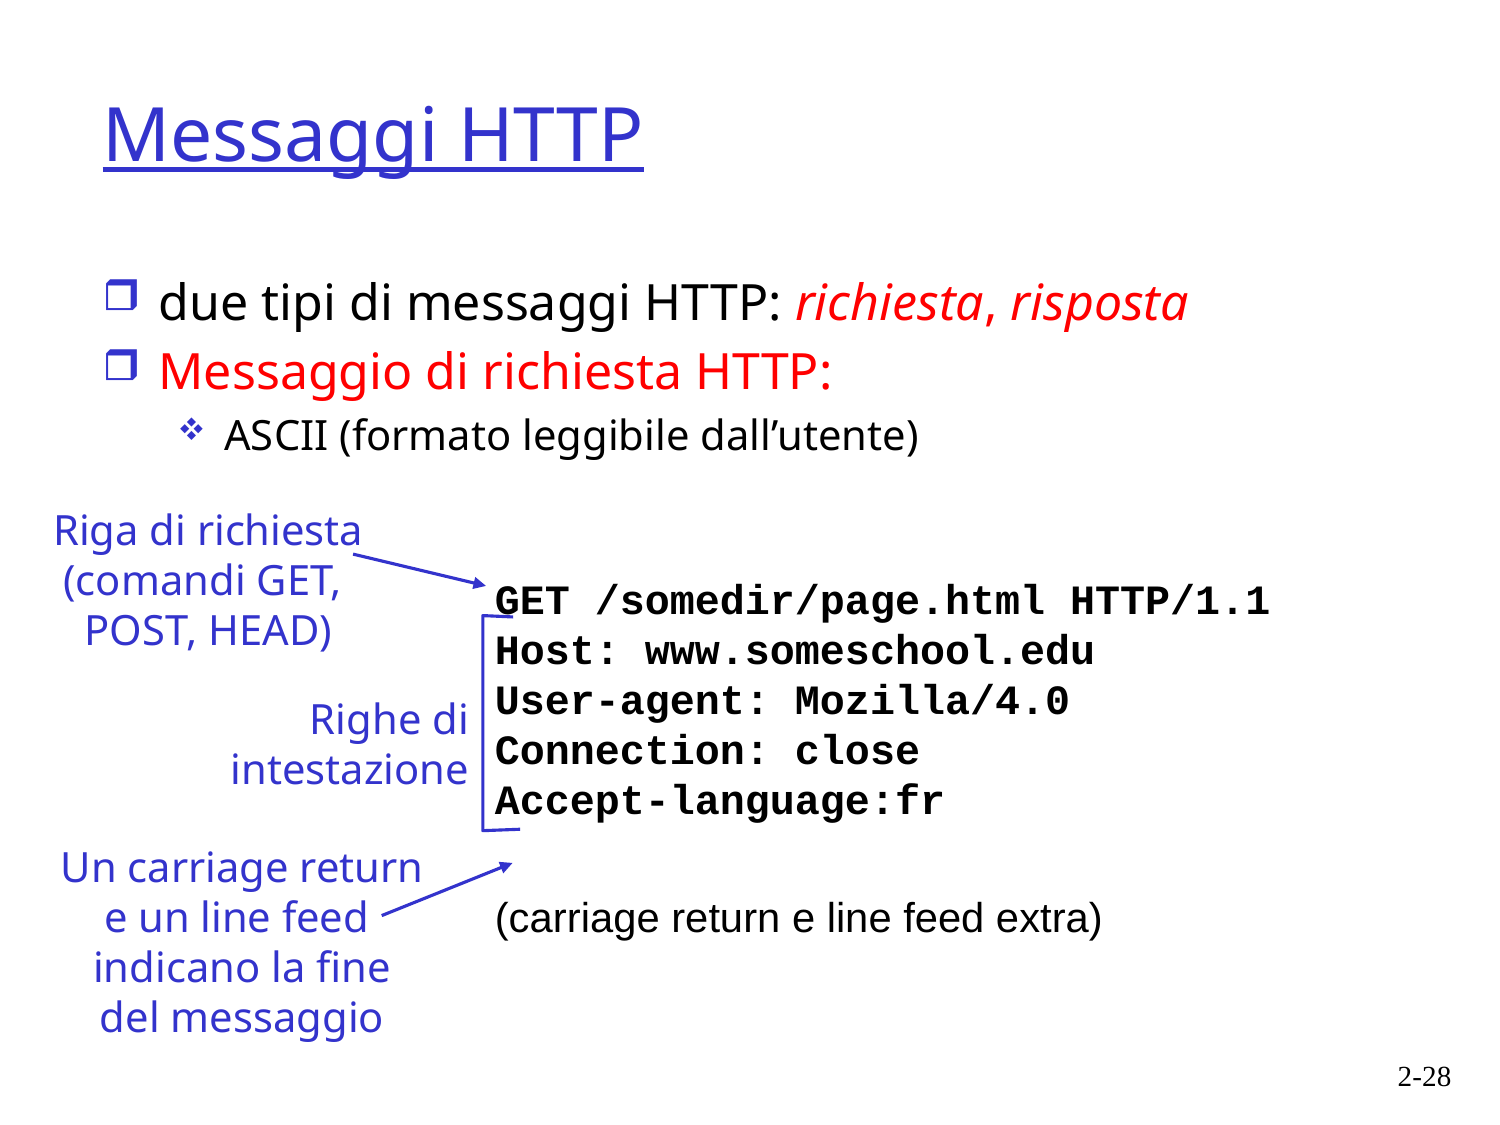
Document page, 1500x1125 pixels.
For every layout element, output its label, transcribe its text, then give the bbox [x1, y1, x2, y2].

text_box Un carriage return e un line feed indicano la fine del messaggio [45, 833, 439, 1049]
text_box [482, 615, 521, 831]
text_box Riga di richiesta (comandi GET, POST, HEAD) [38, 496, 379, 662]
title Messaggi HTTP [87, 37, 1363, 226]
text_box GET /somedir/page.html HTTP/1.1 Host: www.someschool.edu User-agent: Mozilla/4.0 Connection: close Accept-language:fr (carriage return e line feed extra) [479, 565, 1285, 950]
text_box [439, 861, 513, 893]
text_box Righe di intestazione [215, 685, 484, 801]
text_box [353, 554, 486, 590]
list due tipi di messaggi HTTP: richiesta, risposta Messaggio di richiesta HTTP: ASCII (formato leggibile dall’utente) [87, 262, 1363, 1026]
slide_number 2-28 [1362, 1049, 1467, 1125]
